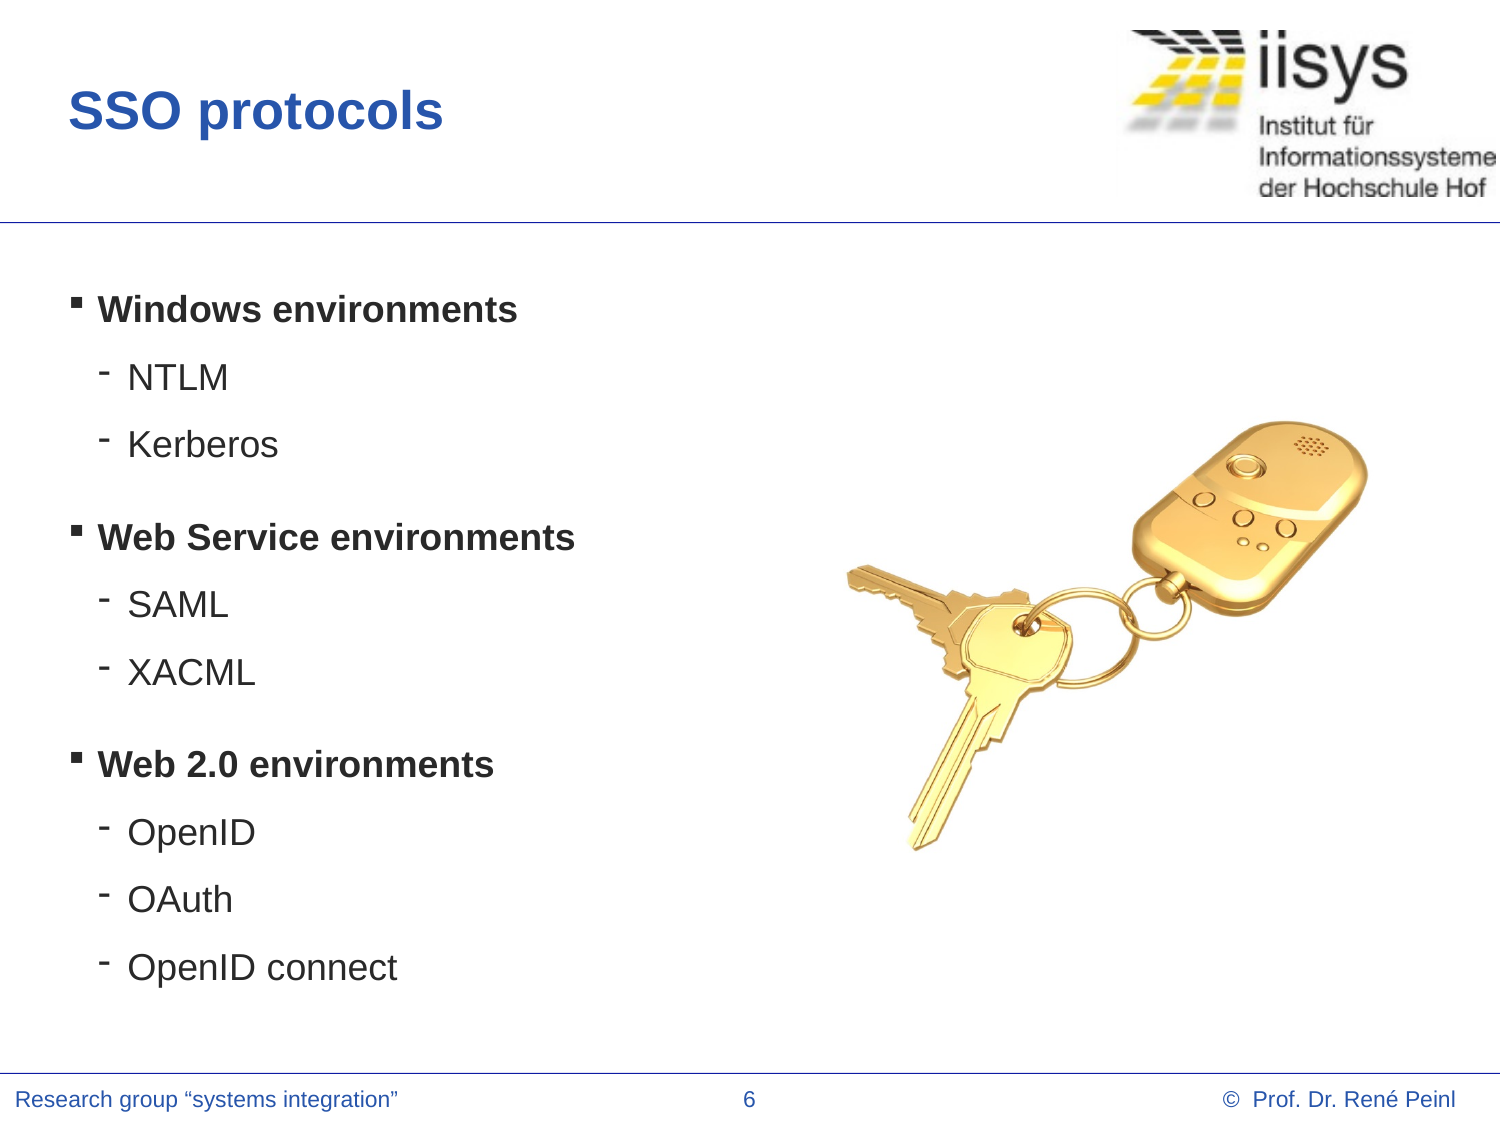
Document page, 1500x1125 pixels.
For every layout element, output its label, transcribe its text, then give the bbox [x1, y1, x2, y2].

title SSO protocols [52, 30, 1139, 185]
picture [832, 361, 1382, 911]
picture [1116, 0, 1500, 207]
list Windows environments NTLM Kerberos Web Service environments SAML XACML Web 2.0 environments OpenID OAuth OpenID connect [52, 255, 1457, 1036]
